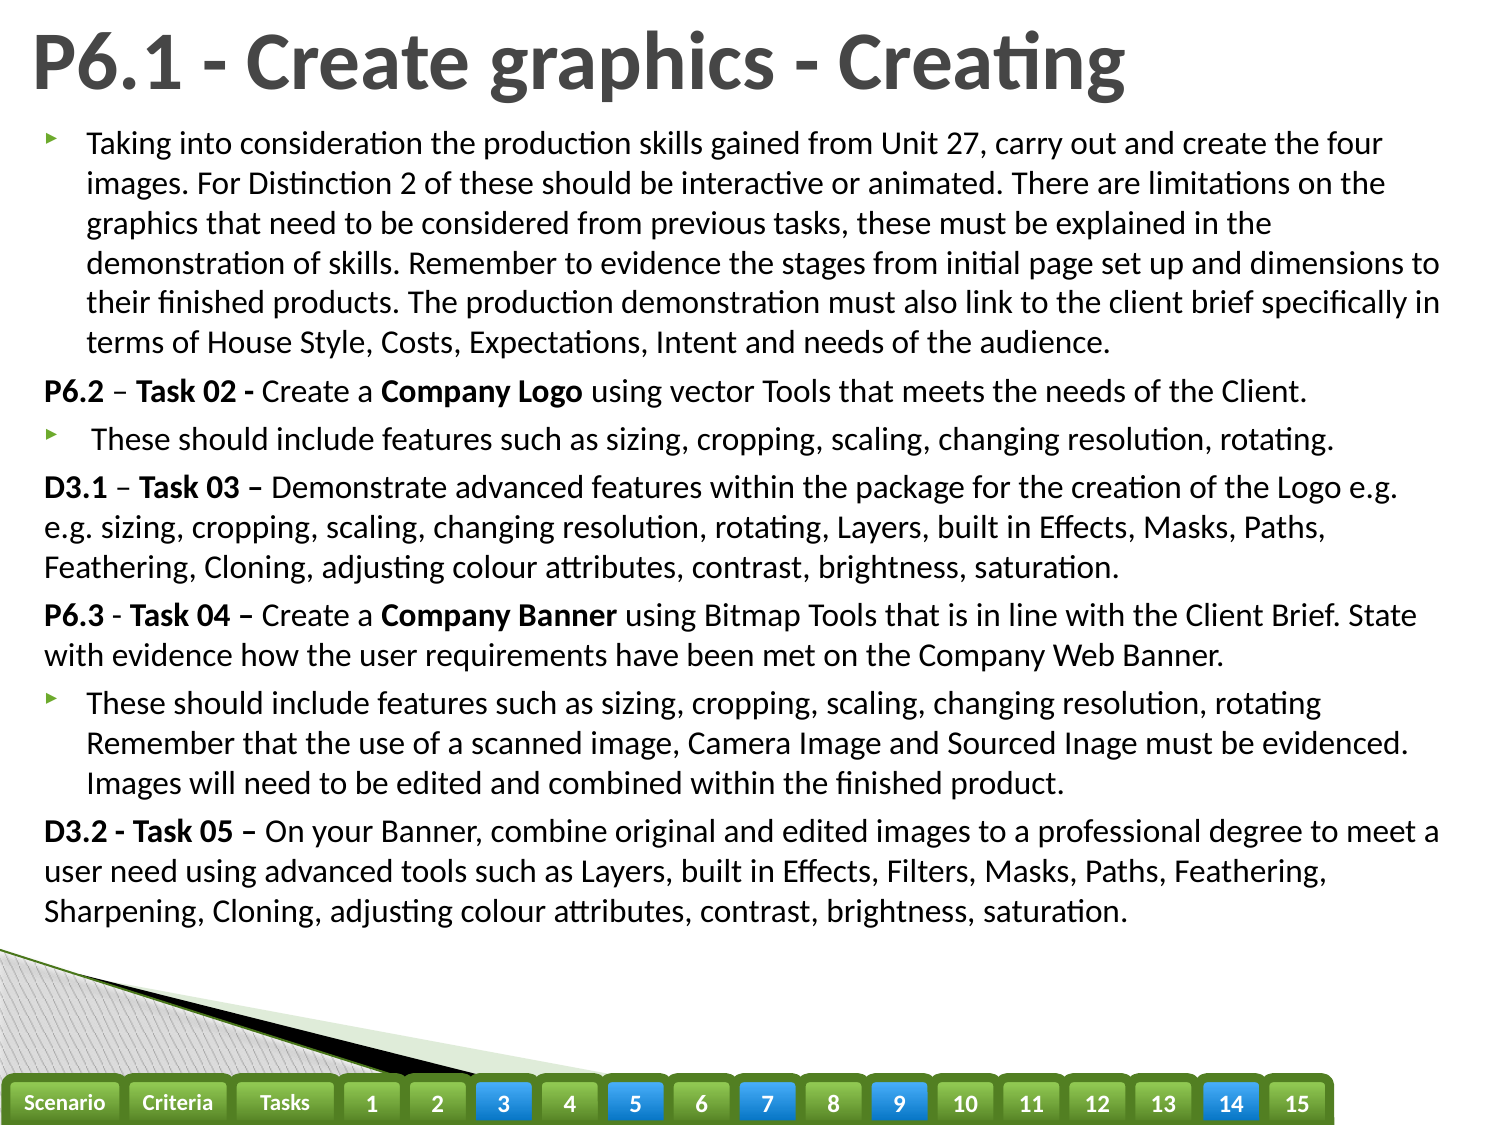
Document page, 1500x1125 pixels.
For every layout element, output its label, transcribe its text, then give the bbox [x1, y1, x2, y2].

title P6.1 - Create graphics - Creating [17, 19, 1489, 94]
list Taking into consideration the production skills gained from Unit 27, carry out and create the four images. For Distinction 2 of these should be interactive or animated. There are limitations on the graphics that need to be considered from previous tasks, these must be explained in the demonstration of skills. Remember to evidence the stages from initial page set up and dimensions to their finished products. The production demonstration must also link to the client brief specifically in terms of House Style, Costs, Expectations, Intent and needs of the audience. P6.2 – Task 02 - Create a Company Logo using vector Tools that meets the needs of the Client. These should include features such as sizing, cropping, scaling, changing resolution, rotating. D3.1 – Task 03 – Demonstrate advanced features within the package for the creation of the Logo e.g. e.g. sizing, cropping, scaling, changing resolution, rotating, Layers, built in Effects, Masks, Paths, Feathering, Cloning, adjusting colour attributes, contrast, brightness, saturation. P6.3 - Task 04 – Create a Company Banner using Bitmap Tools that is in line with the Client Brief. State with evidence how the user requirements have been met on the Company Web Banner. These should include features such as sizing, cropping, scaling, changing resolution, rotating Remember that the use of a scanned image, Camera Image and Sourced Inage must be evidenced. Images will need to be edited and combined within the finished product. D3.2 - Task 05 – On your Banner, combine original and edited images to a professional degree to meet a user need using advanced tools such as Layers, built in Effects, Filters, Masks, Paths, Feathering, Sharpening, Cloning, adjusting colour attributes, contrast, brightness, saturation. [29, 113, 1471, 1012]
